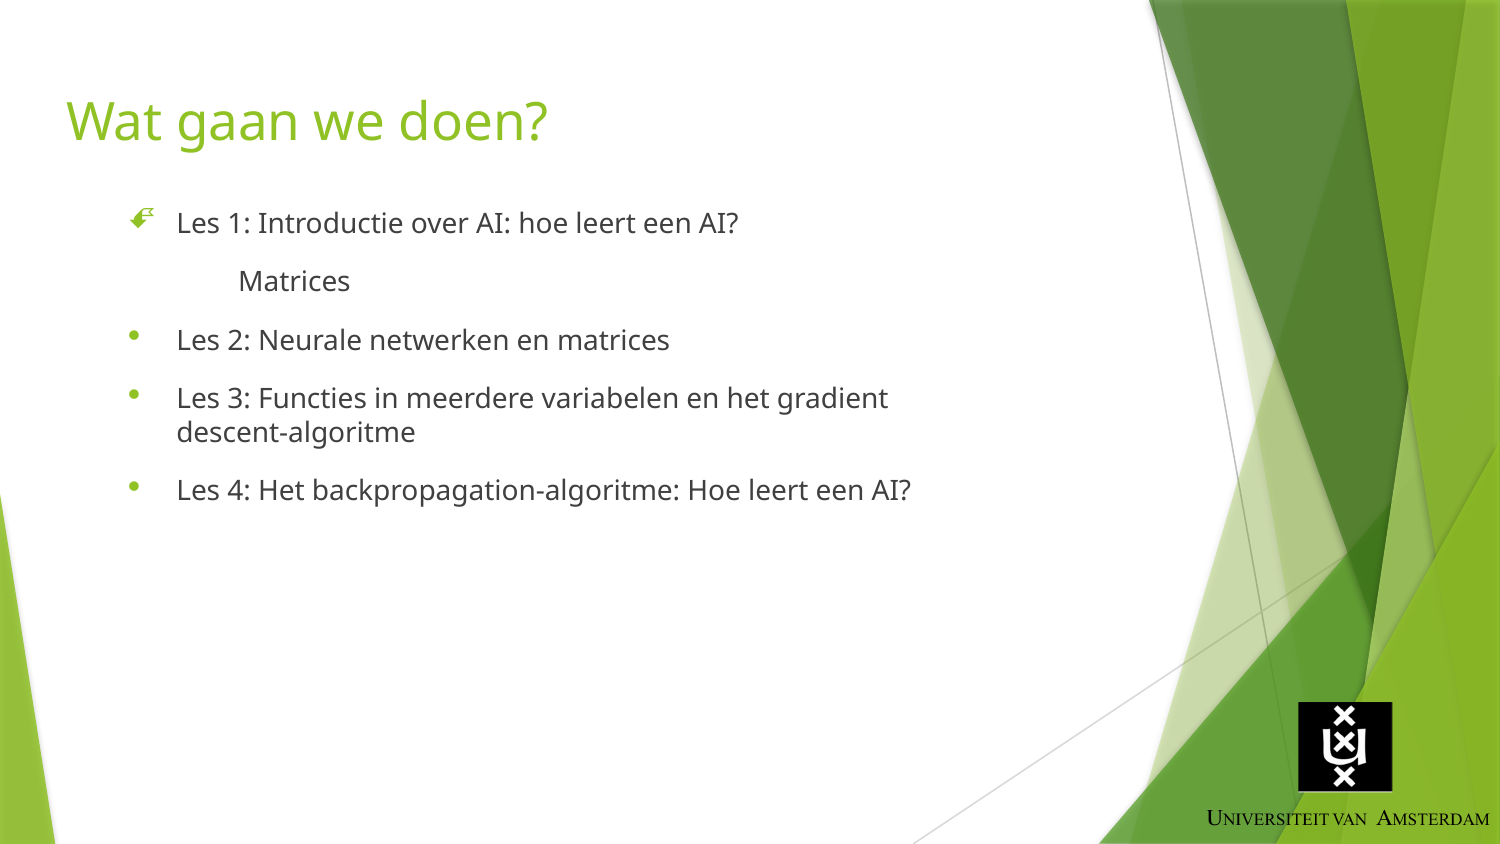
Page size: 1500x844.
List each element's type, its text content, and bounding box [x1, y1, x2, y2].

list Les 1: Introductie over AI: hoe leert een AI? Matrices Les 2: Neurale netwerken en matrices Les 3: Functies in meerdere variabelen en het gradient descent-algoritme Les 4: Het backpropagation-algoritme: Hoe leert een AI? [39, 190, 986, 751]
title Wat gaan we doen? [51, 72, 1449, 167]
picture [1192, 701, 1500, 844]
